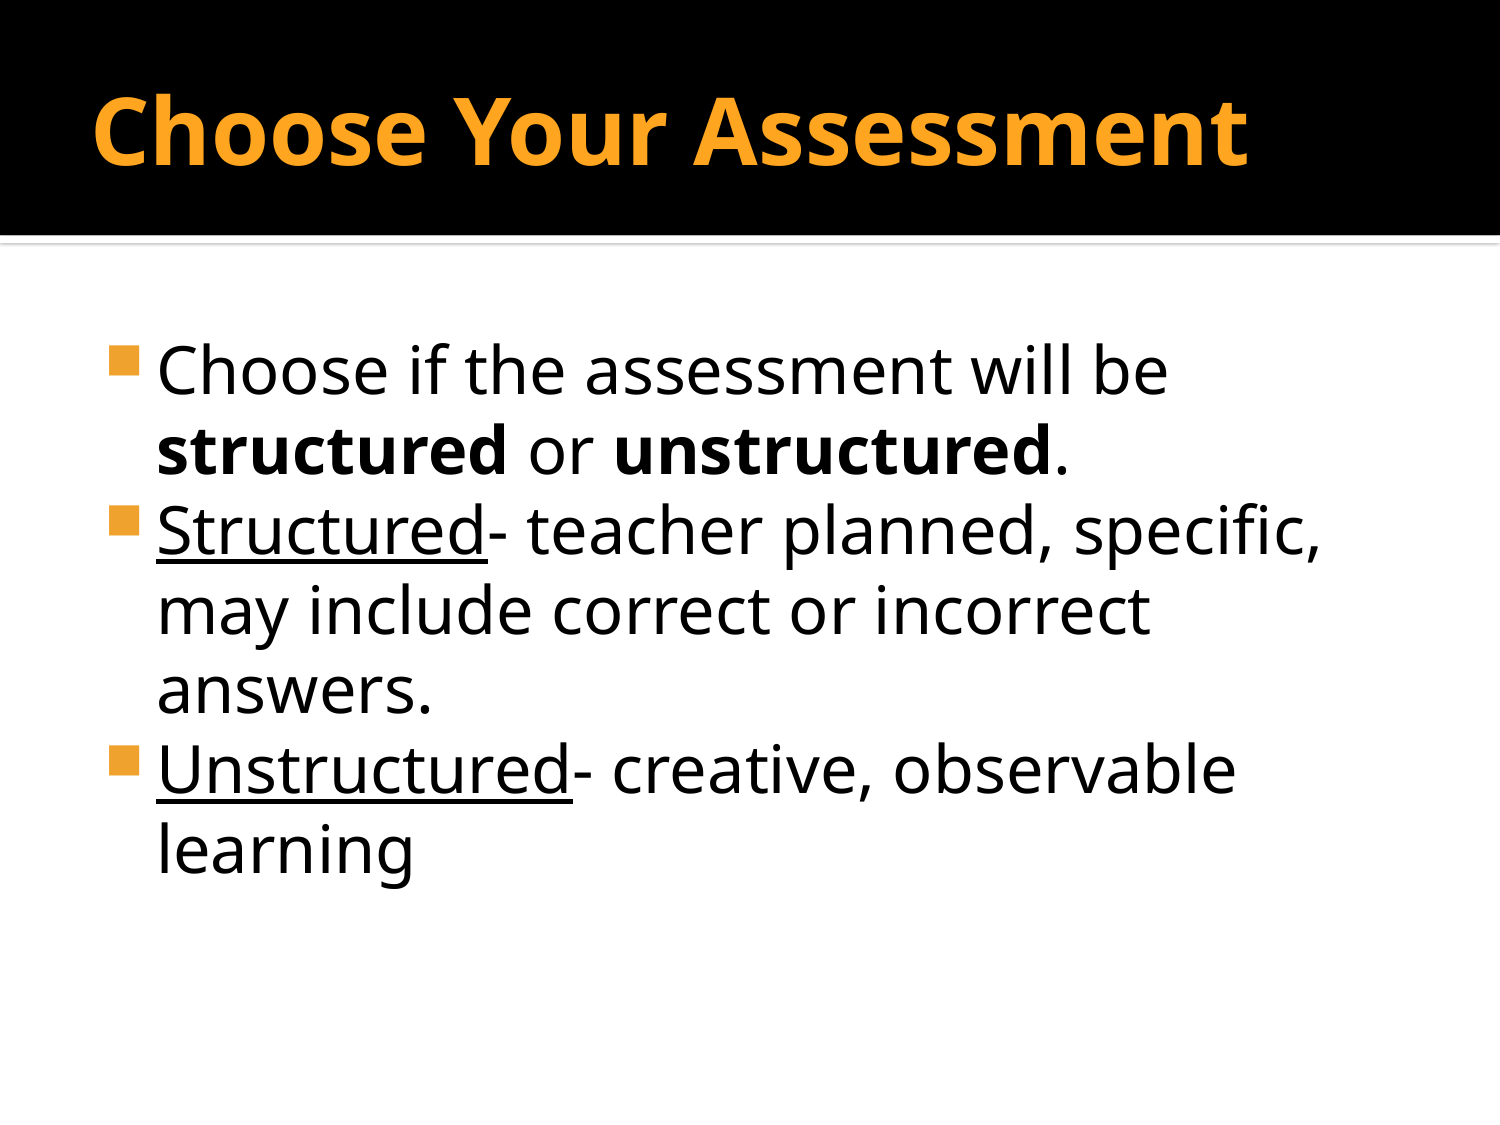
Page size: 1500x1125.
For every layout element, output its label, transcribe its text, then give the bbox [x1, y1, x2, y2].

list Choose if the assessment will be structured or unstructured. Structured- teacher planned, specific, may include correct or incorrect answers. Unstructured- creative, observable learning [75, 312, 1425, 988]
title Choose Your Assessment [75, 25, 1425, 231]
